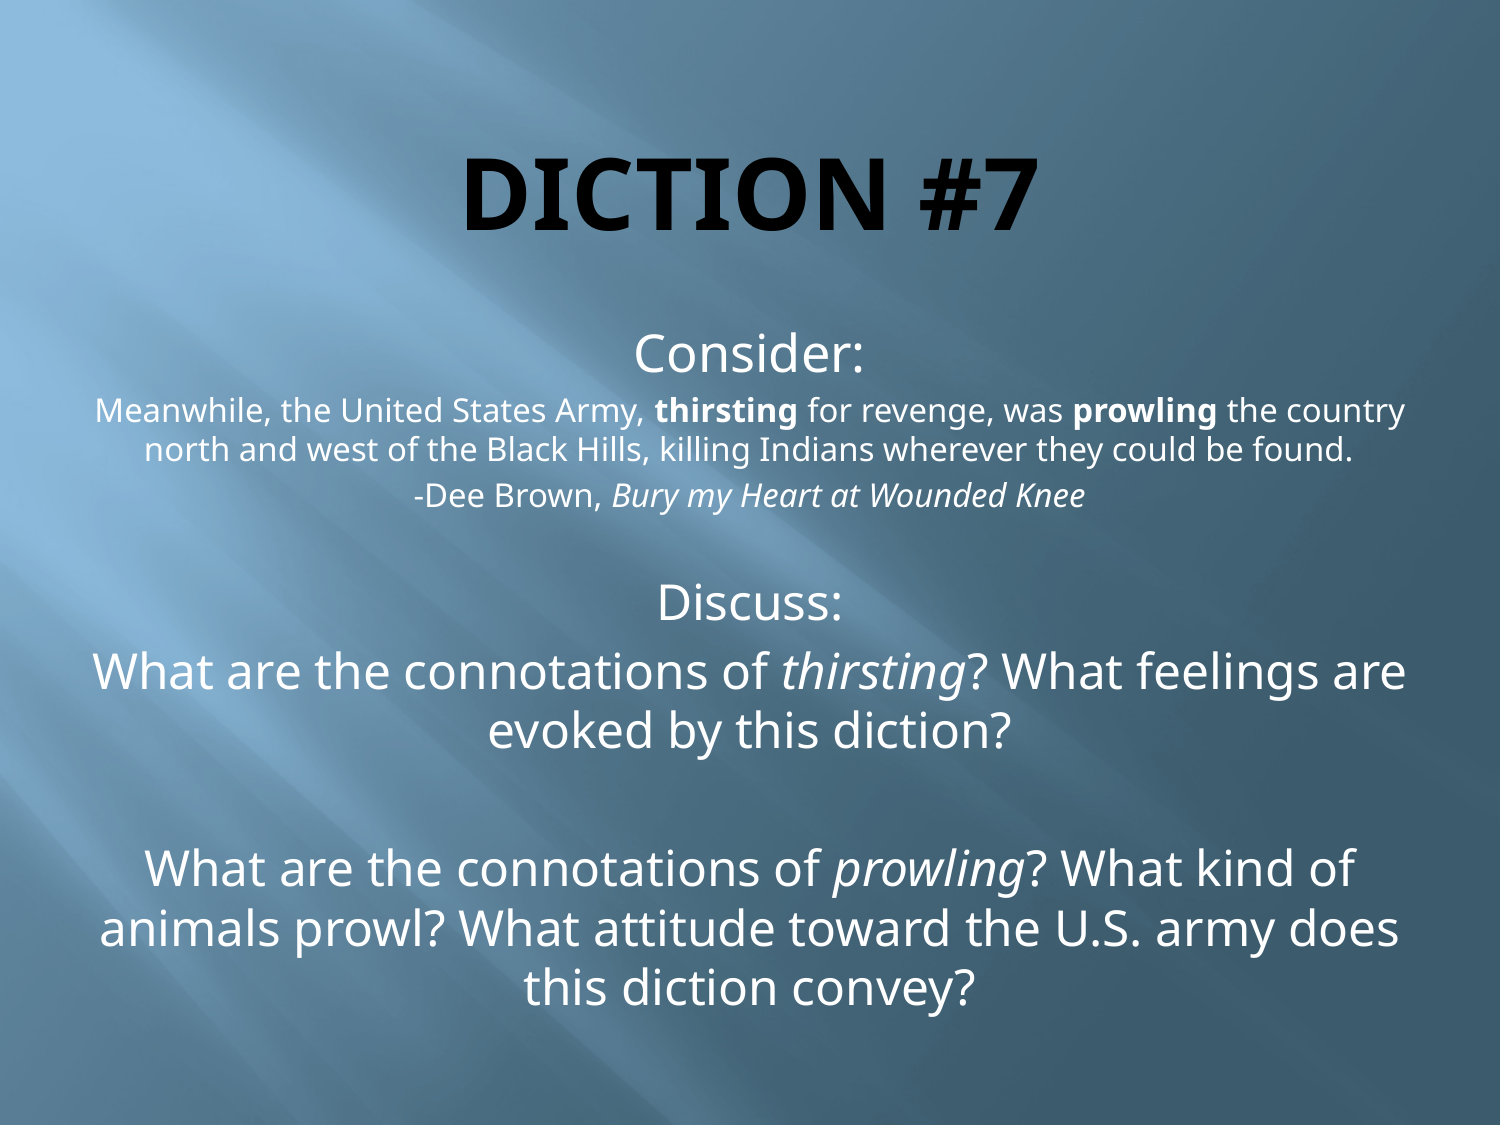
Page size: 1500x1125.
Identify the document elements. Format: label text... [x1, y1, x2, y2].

title Diction #7 [75, 75, 1425, 250]
subtitle Consider: Meanwhile, the United States Army, thirsting for revenge, was prowling the country north and west of the Black Hills, killing Indians wherever they could be found. -Dee Brown, Bury my Heart at Wounded Knee Discuss: What are the connotations of thirsting? What feelings are evoked by this diction? What are the connotations of prowling? What kind of animals prowl? What attitude toward the U.S. army does this diction convey? [75, 312, 1425, 1025]
